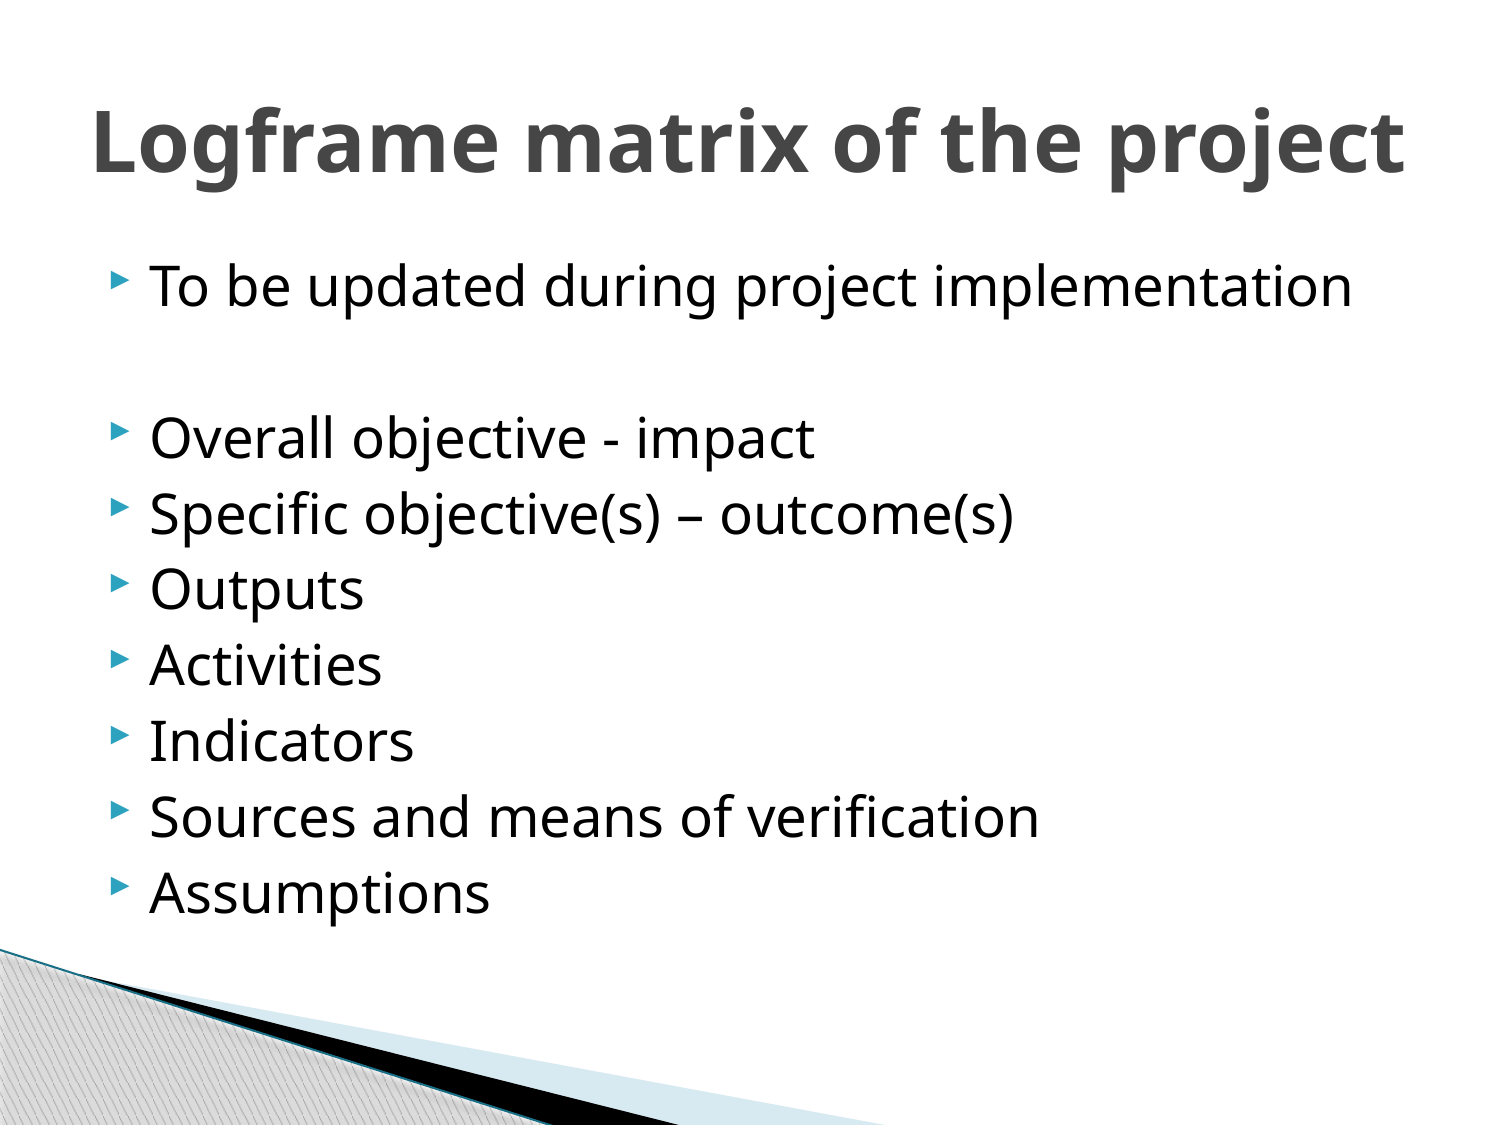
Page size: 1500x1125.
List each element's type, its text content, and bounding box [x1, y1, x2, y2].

title Logframe matrix of the project [75, 45, 1425, 233]
list To be updated during project implementation Overall objective - impact Specific objective(s) – outcome(s) Outputs Activities Indicators Sources and means of verification Assumptions [75, 243, 1425, 986]
